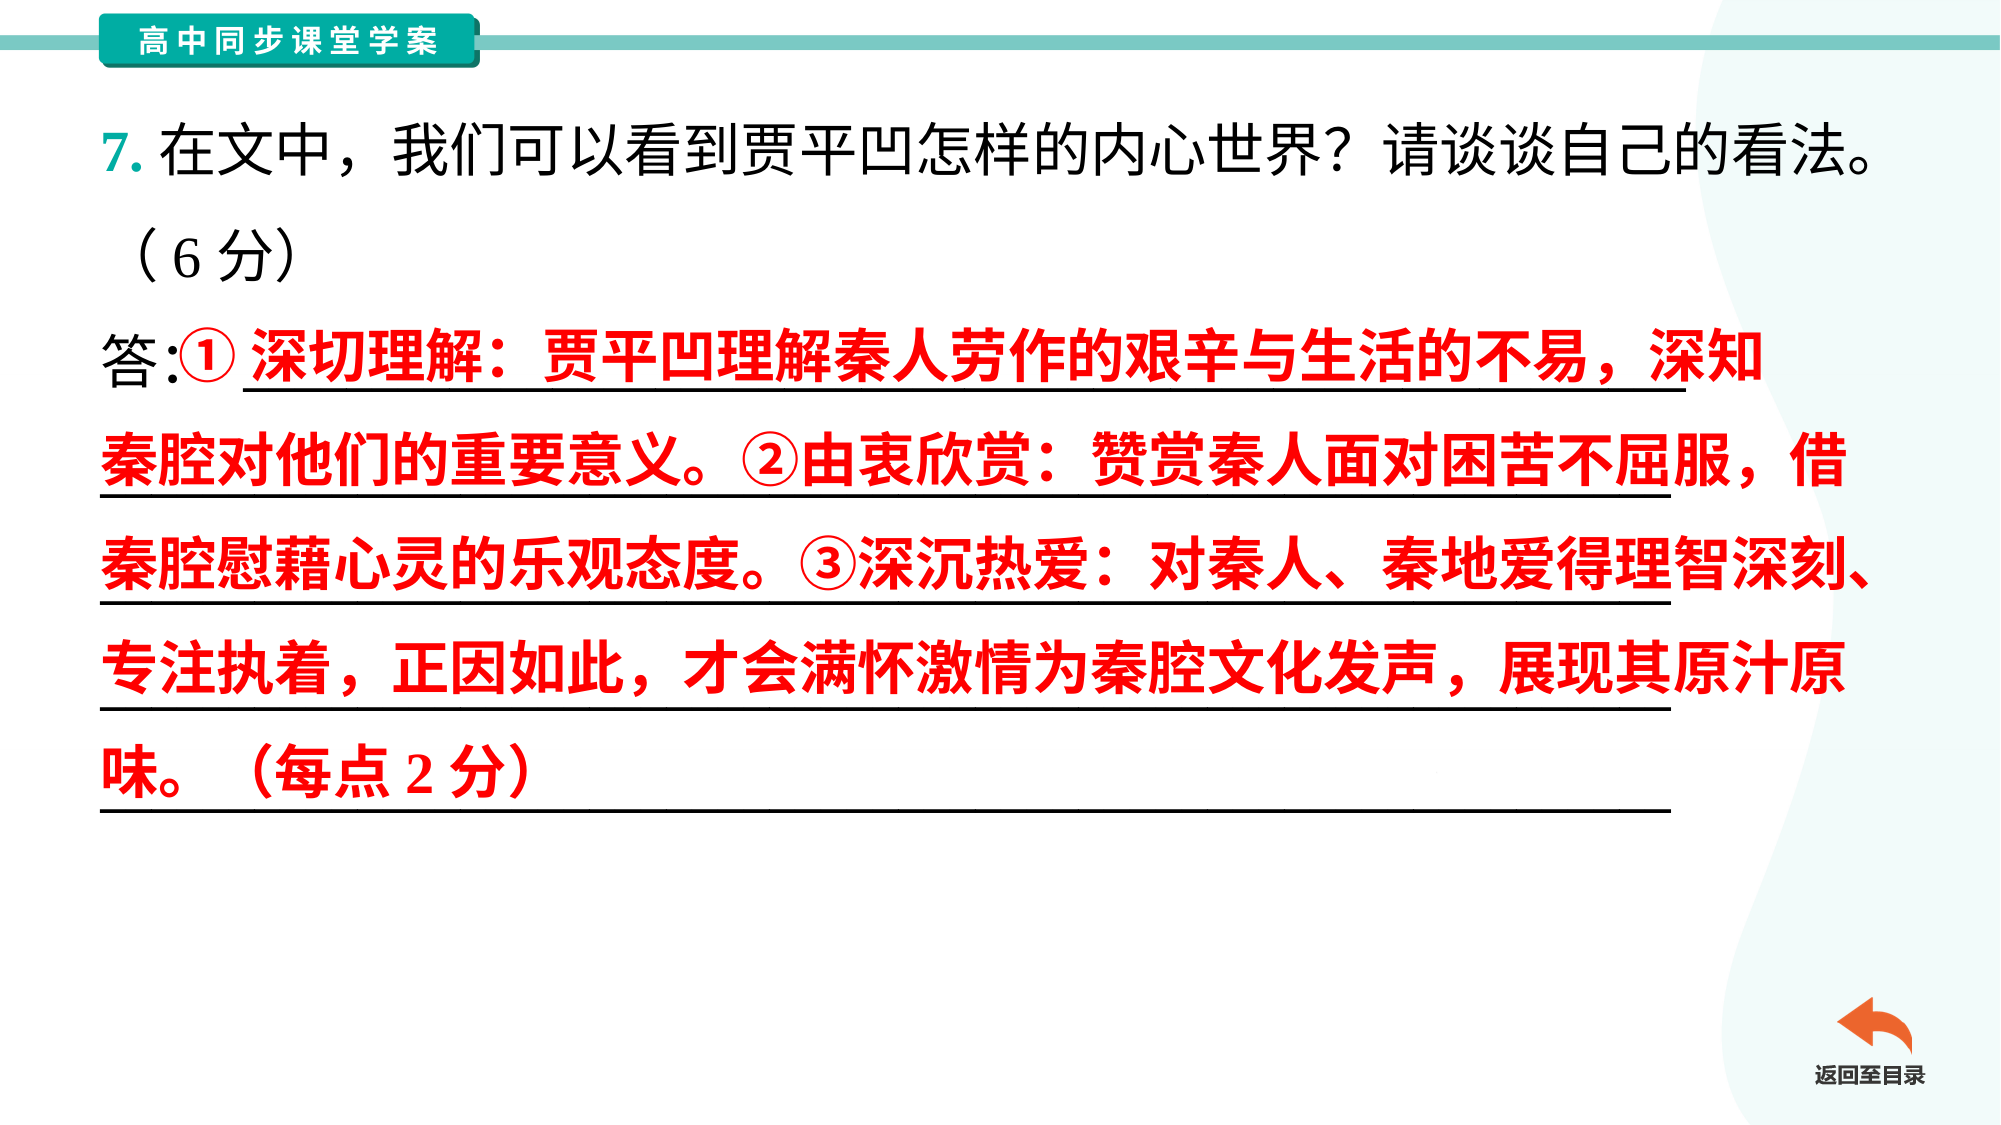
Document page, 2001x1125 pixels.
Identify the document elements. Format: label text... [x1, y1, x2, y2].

text_box ①深切理解：贾平凹理解秦人劳作的艰辛与生活的不易，深知 秦腔对他们的重要意义。②由衷欣赏：赞赏秦人面对困苦不屈服，借 秦腔慰藉心灵的乐观态度。③深沉热爱：对秦人、秦地爱得理智深刻、 专注执着，正因如此，才会满怀激情为秦腔文化发声，展现其原汁原 味。（每点2分） [100, 284, 1899, 794]
picture [0, 0, 2000, 1125]
text_box 7.在文中，我们可以看到贾平凹怎样的内心世界？请谈谈自己的看法。 （6分） 答： ________________________________________________________ _____________________________________________________________ _____________________________________________________________ _____________________________________________________________ _____________________________________________________________ [100, 76, 1899, 284]
text_box 7.在文中，我们可以看到贾平凹怎样的内心世界？请谈谈自己的看法。 （6分） 答： ________________________________________________________ _____________________________________________________________ _____________________________________________________________ _____________________________________________________________ _____________________________________________________________ [100, 794, 1899, 801]
